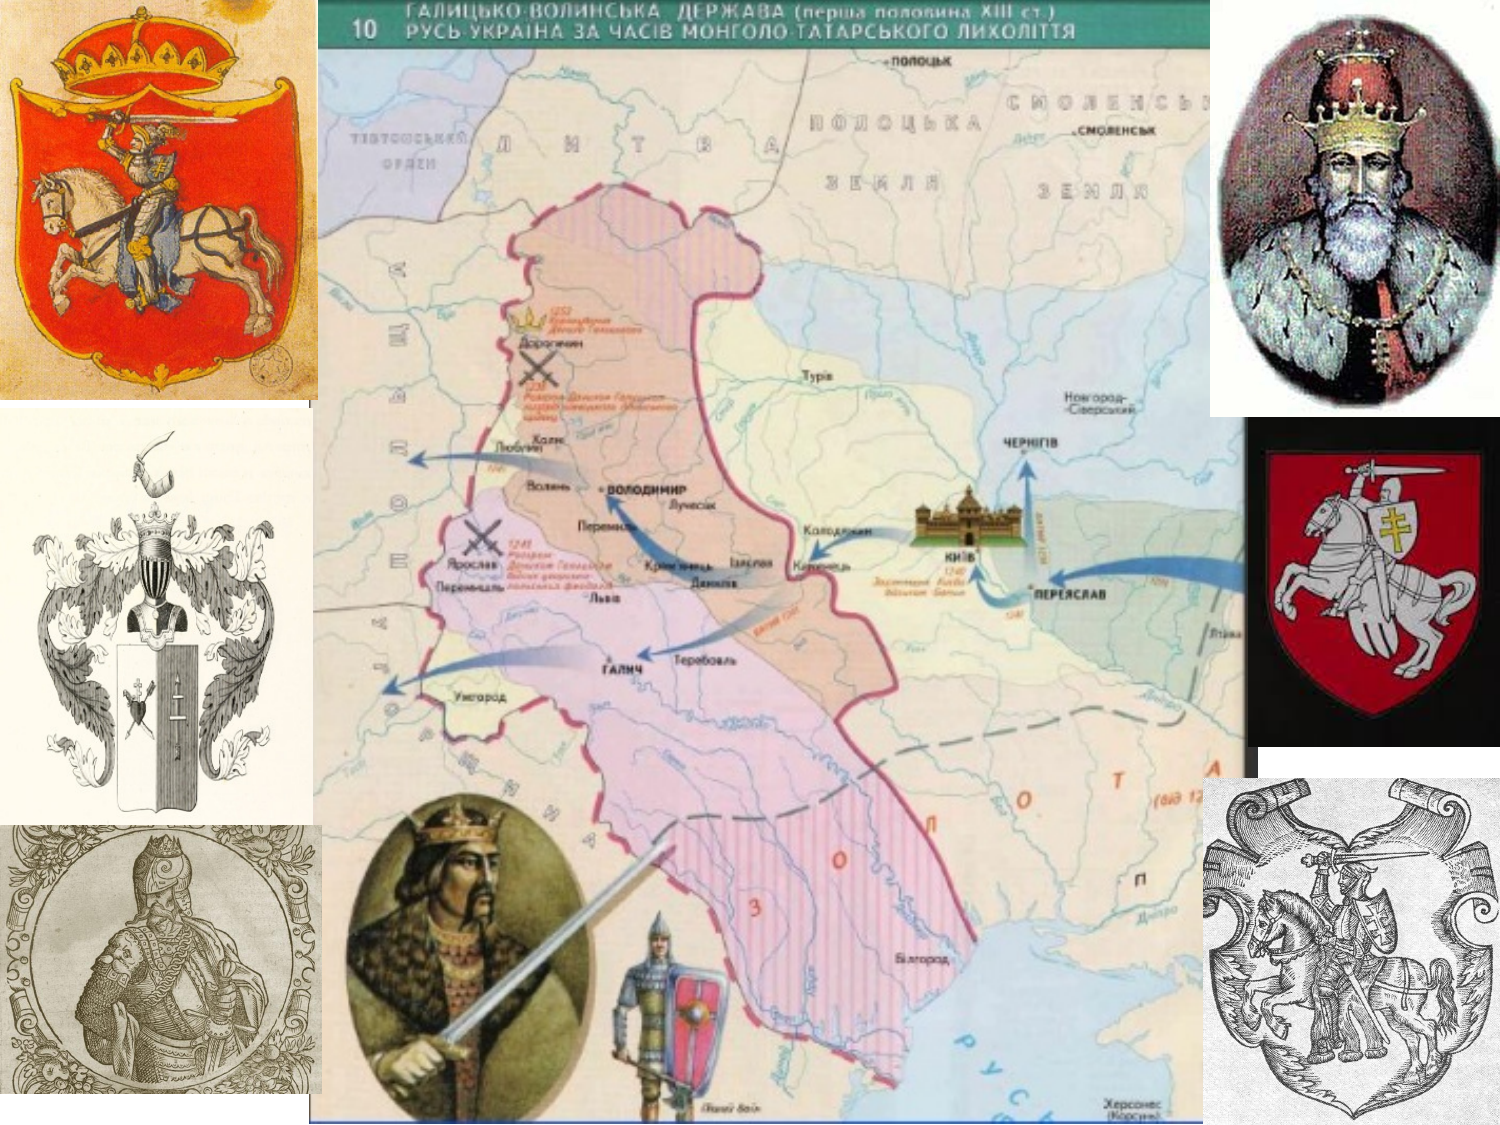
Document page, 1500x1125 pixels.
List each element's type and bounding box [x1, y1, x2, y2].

picture [0, 0, 318, 401]
picture [1203, 778, 1500, 1125]
picture [1210, 0, 1500, 748]
list [309, 0, 1259, 1124]
picture [0, 408, 322, 1095]
